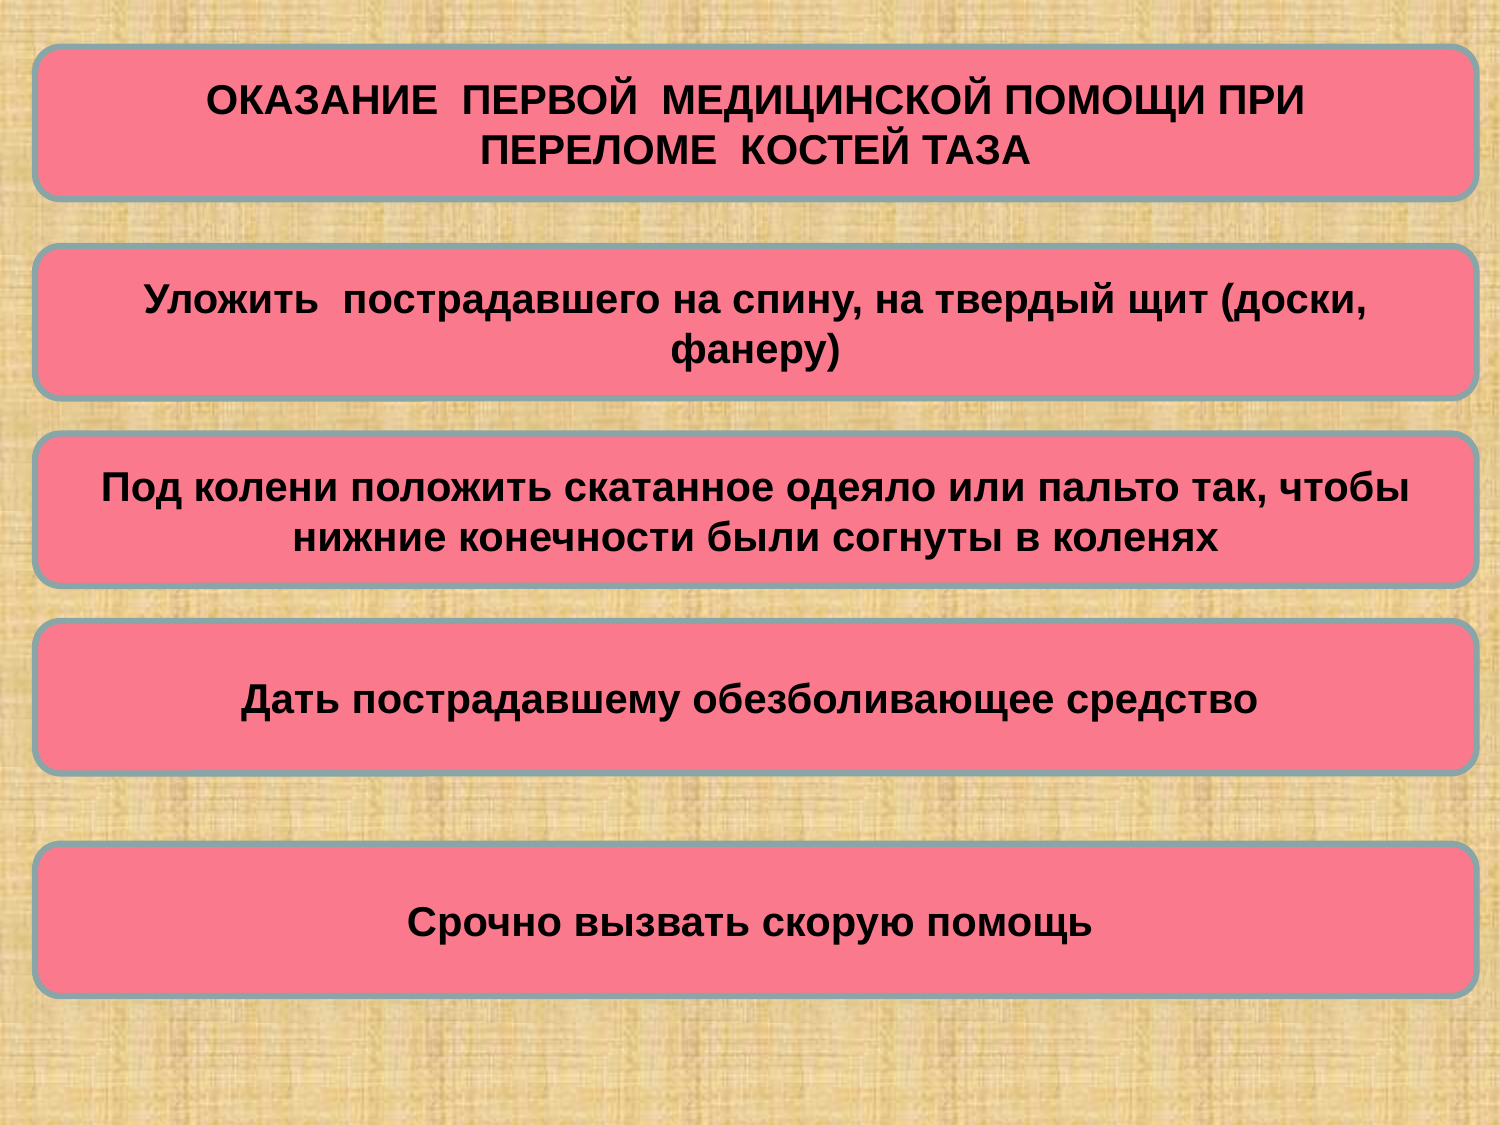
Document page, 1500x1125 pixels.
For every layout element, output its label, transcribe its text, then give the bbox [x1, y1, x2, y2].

text_box Дать пострадавшему обезболивающее средство [32, 618, 1479, 776]
text_box Уложить пострадавшего на спину, на твердый щит (доски, фанеру) [32, 243, 1479, 401]
text_box Срочно вызвать скорую помощь [32, 841, 1479, 999]
text_box Под колени положить скатанное одеяло или пальто так, чтобы нижние конечности были согнуты в коленях [32, 431, 1479, 588]
text_box ОКАЗАНИЕ ПЕРВОЙ МЕДИЦИНСКОЙ ПОМОЩИ ПРИ ПЕРЕЛОМЕ КОСТЕЙ ТАЗА [32, 44, 1479, 202]
picture [0, 0, 1500, 1125]
